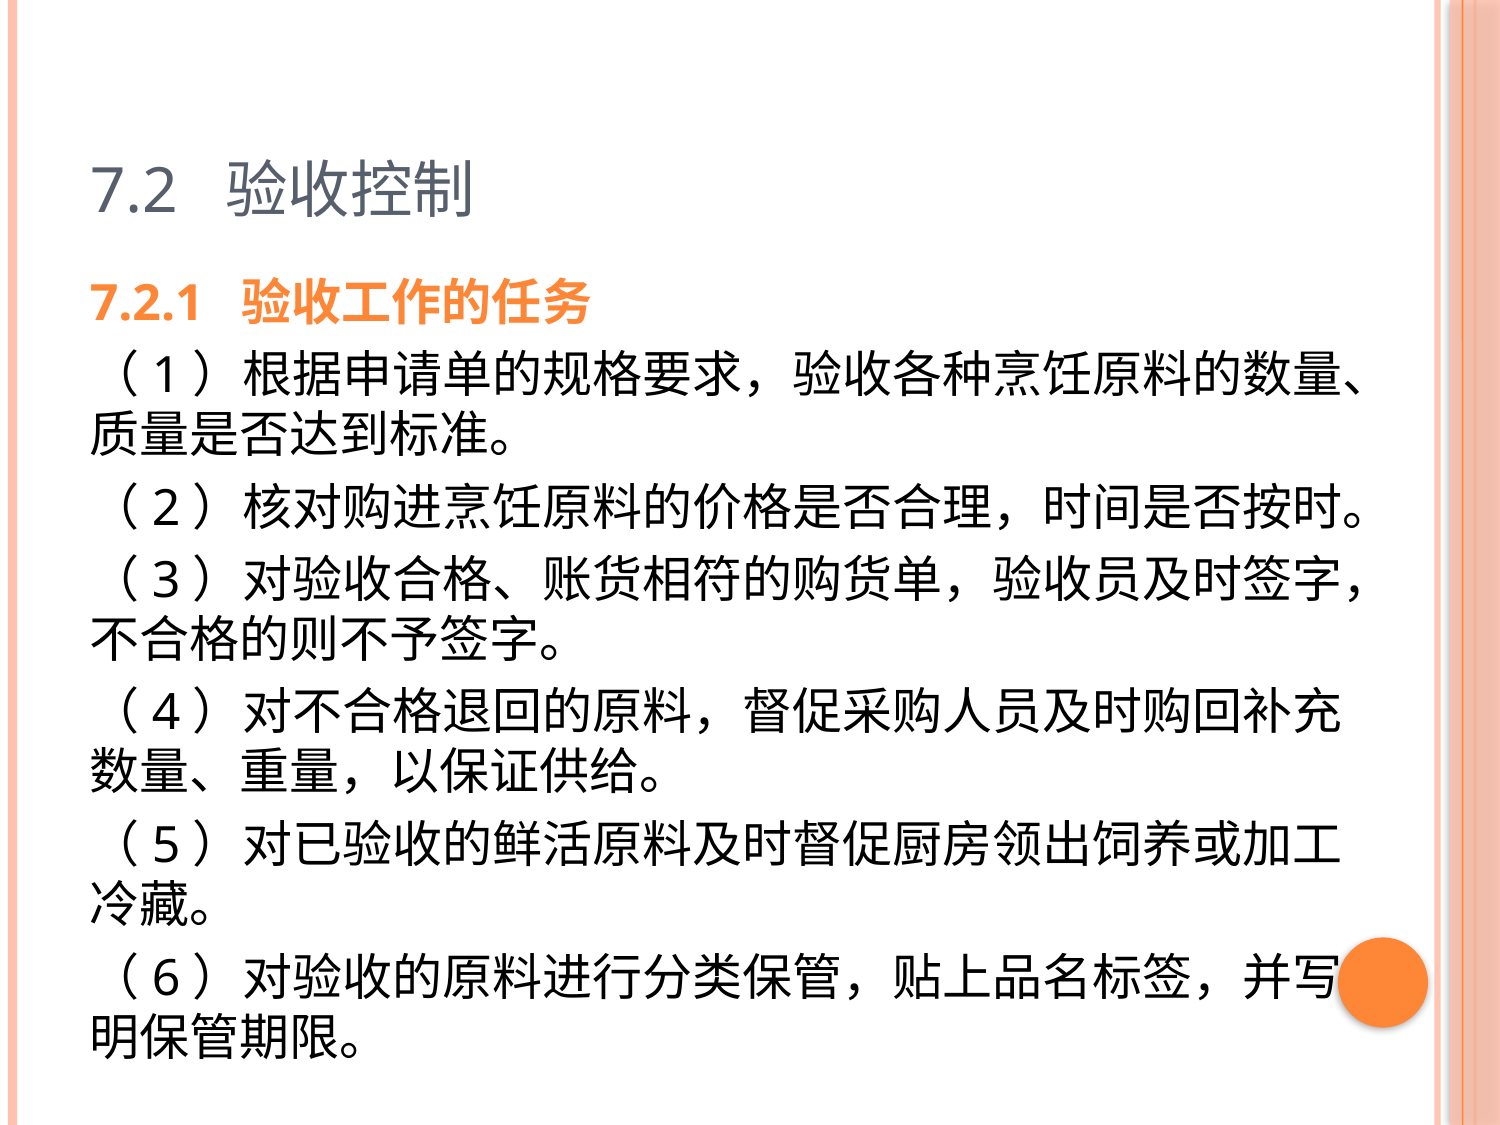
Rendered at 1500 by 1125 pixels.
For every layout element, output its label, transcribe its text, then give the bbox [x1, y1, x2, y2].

list 7.2.1 验收工作的任务 （1）根据申请单的规格要求，验收各种烹饪原料的数量、质量是否达到标准。 （2）核对购进烹饪原料的价格是否合理，时间是否按时。 （3）对验收合格、账货相符的购货单，验收员及时签字，不合格的则不予签字。 （4）对不合格退回的原料，督促采购人员及时购回补充数量、重量，以保证供给。 （5）对已验收的鲜活原料及时督促厨房领出饲养或加工冷藏。 （6）对验收的原料进行分类保管，贴上品名标签，并写明保管期限。 [74, 262, 1374, 1063]
title 7.2 验收控制 [75, 45, 1300, 233]
